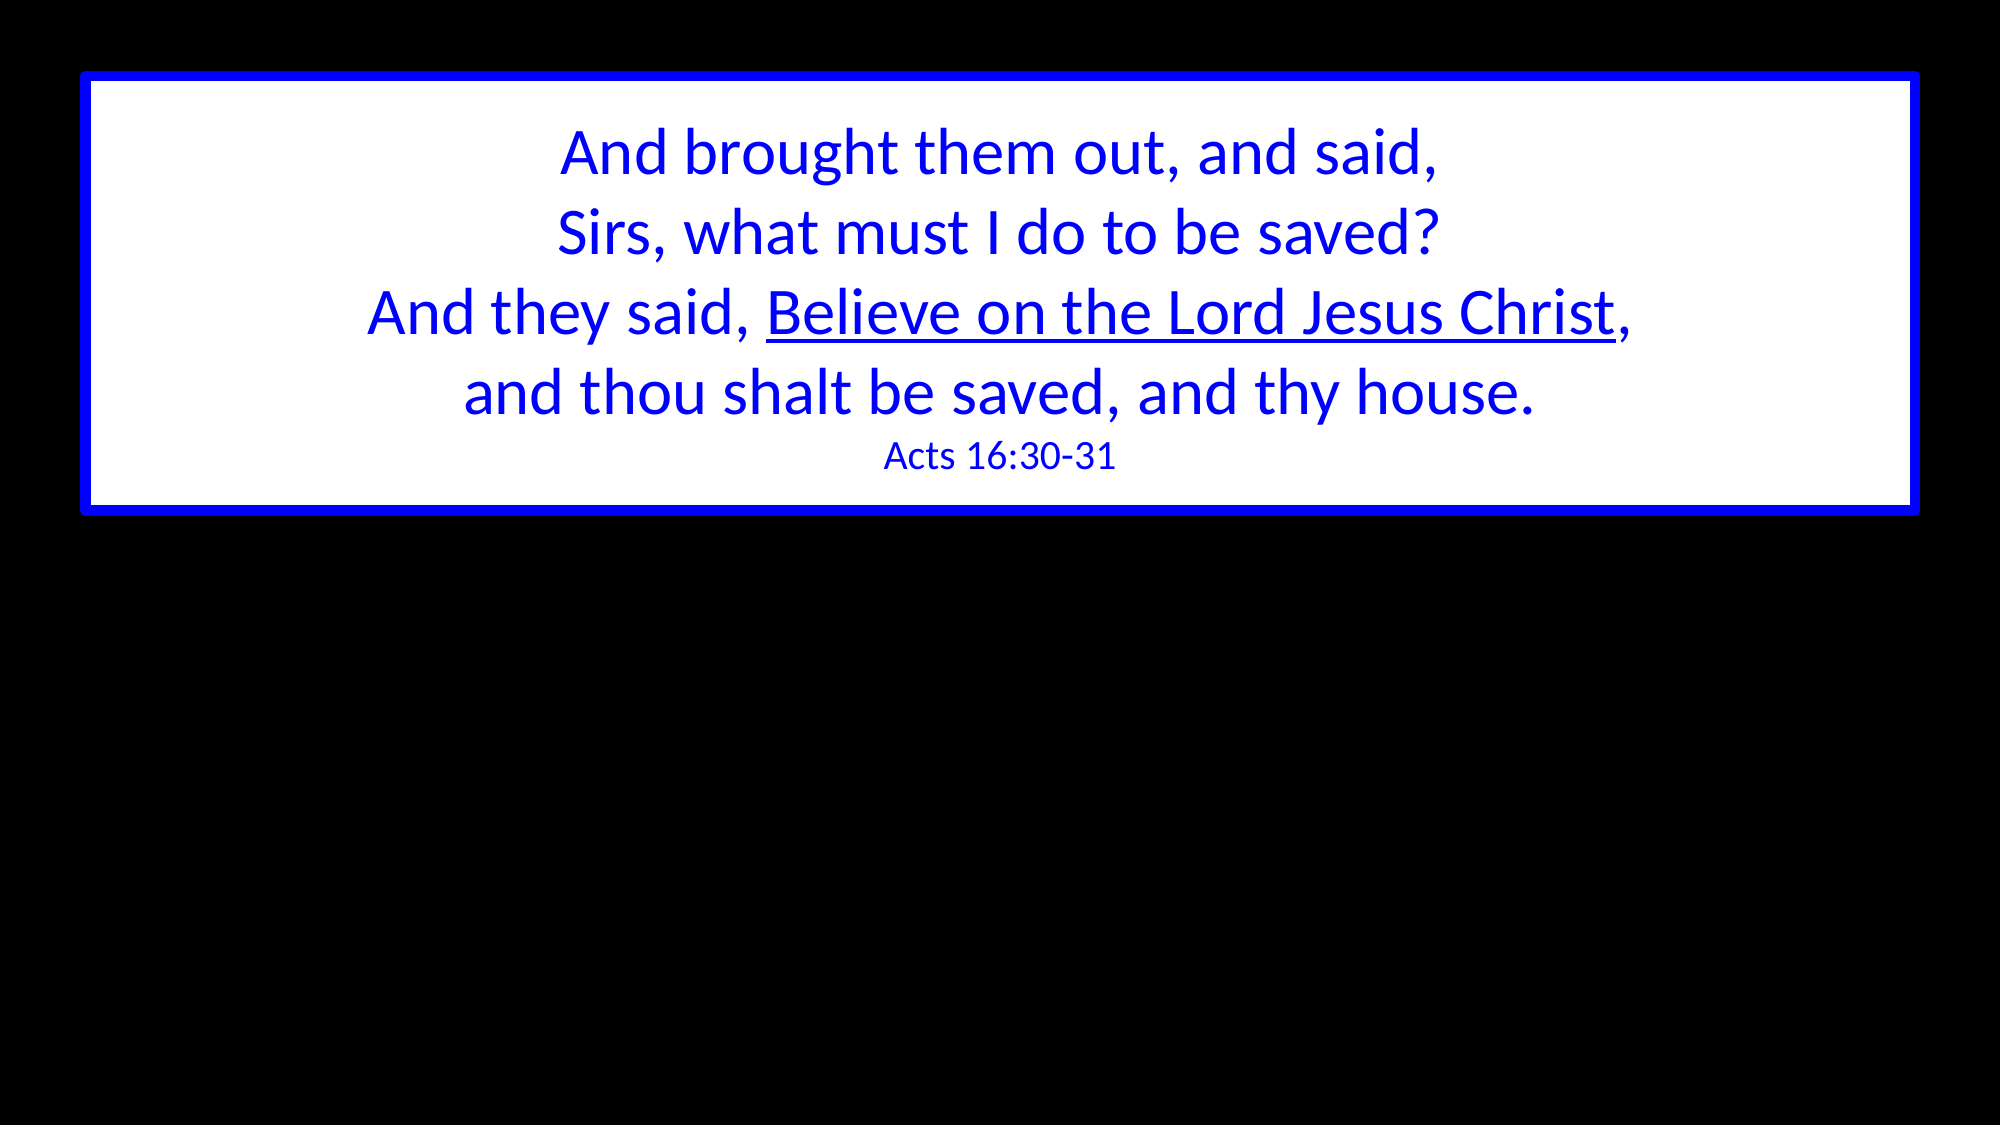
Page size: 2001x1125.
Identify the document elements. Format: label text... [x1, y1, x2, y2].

text_box And brought them out, and said, Sirs, what must I do to be saved? And they said, Believe on the Lord Jesus Christ, and thou shalt be saved, and thy house. Acts 16:30-31 [85, 75, 1915, 511]
